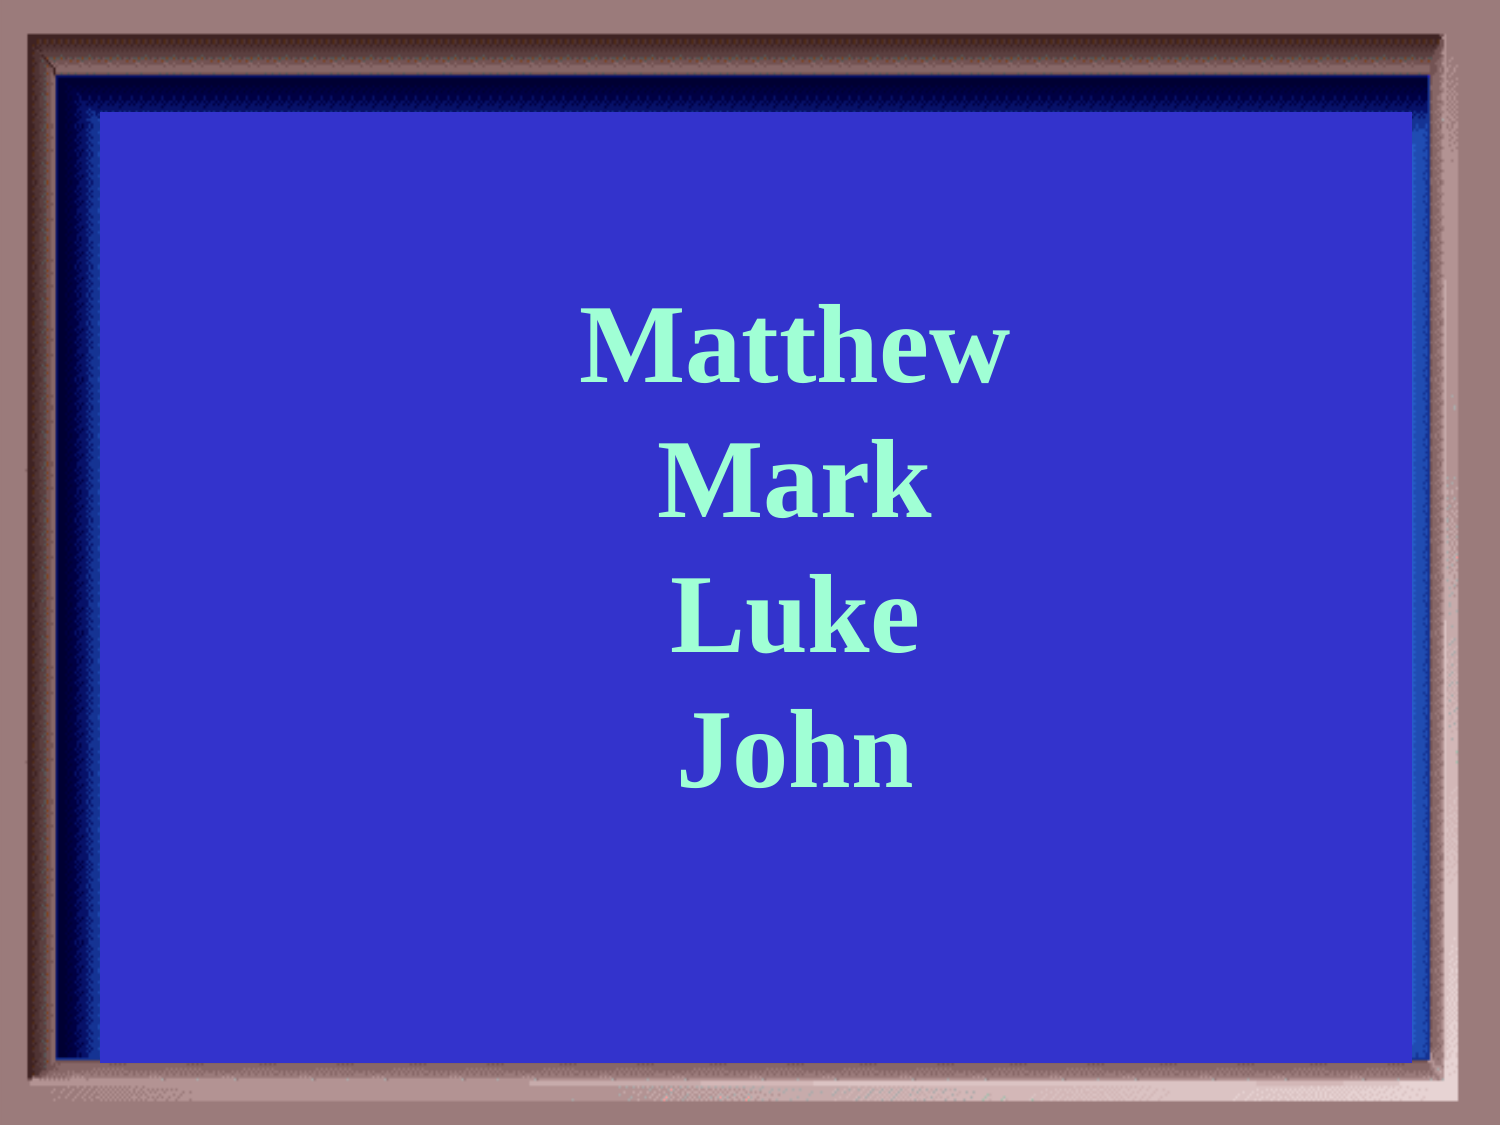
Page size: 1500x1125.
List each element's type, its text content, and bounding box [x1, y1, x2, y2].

picture [0, 0, 1500, 1125]
text_box [99, 112, 1413, 1063]
text_box Matthew Mark Luke John [564, 262, 1026, 818]
